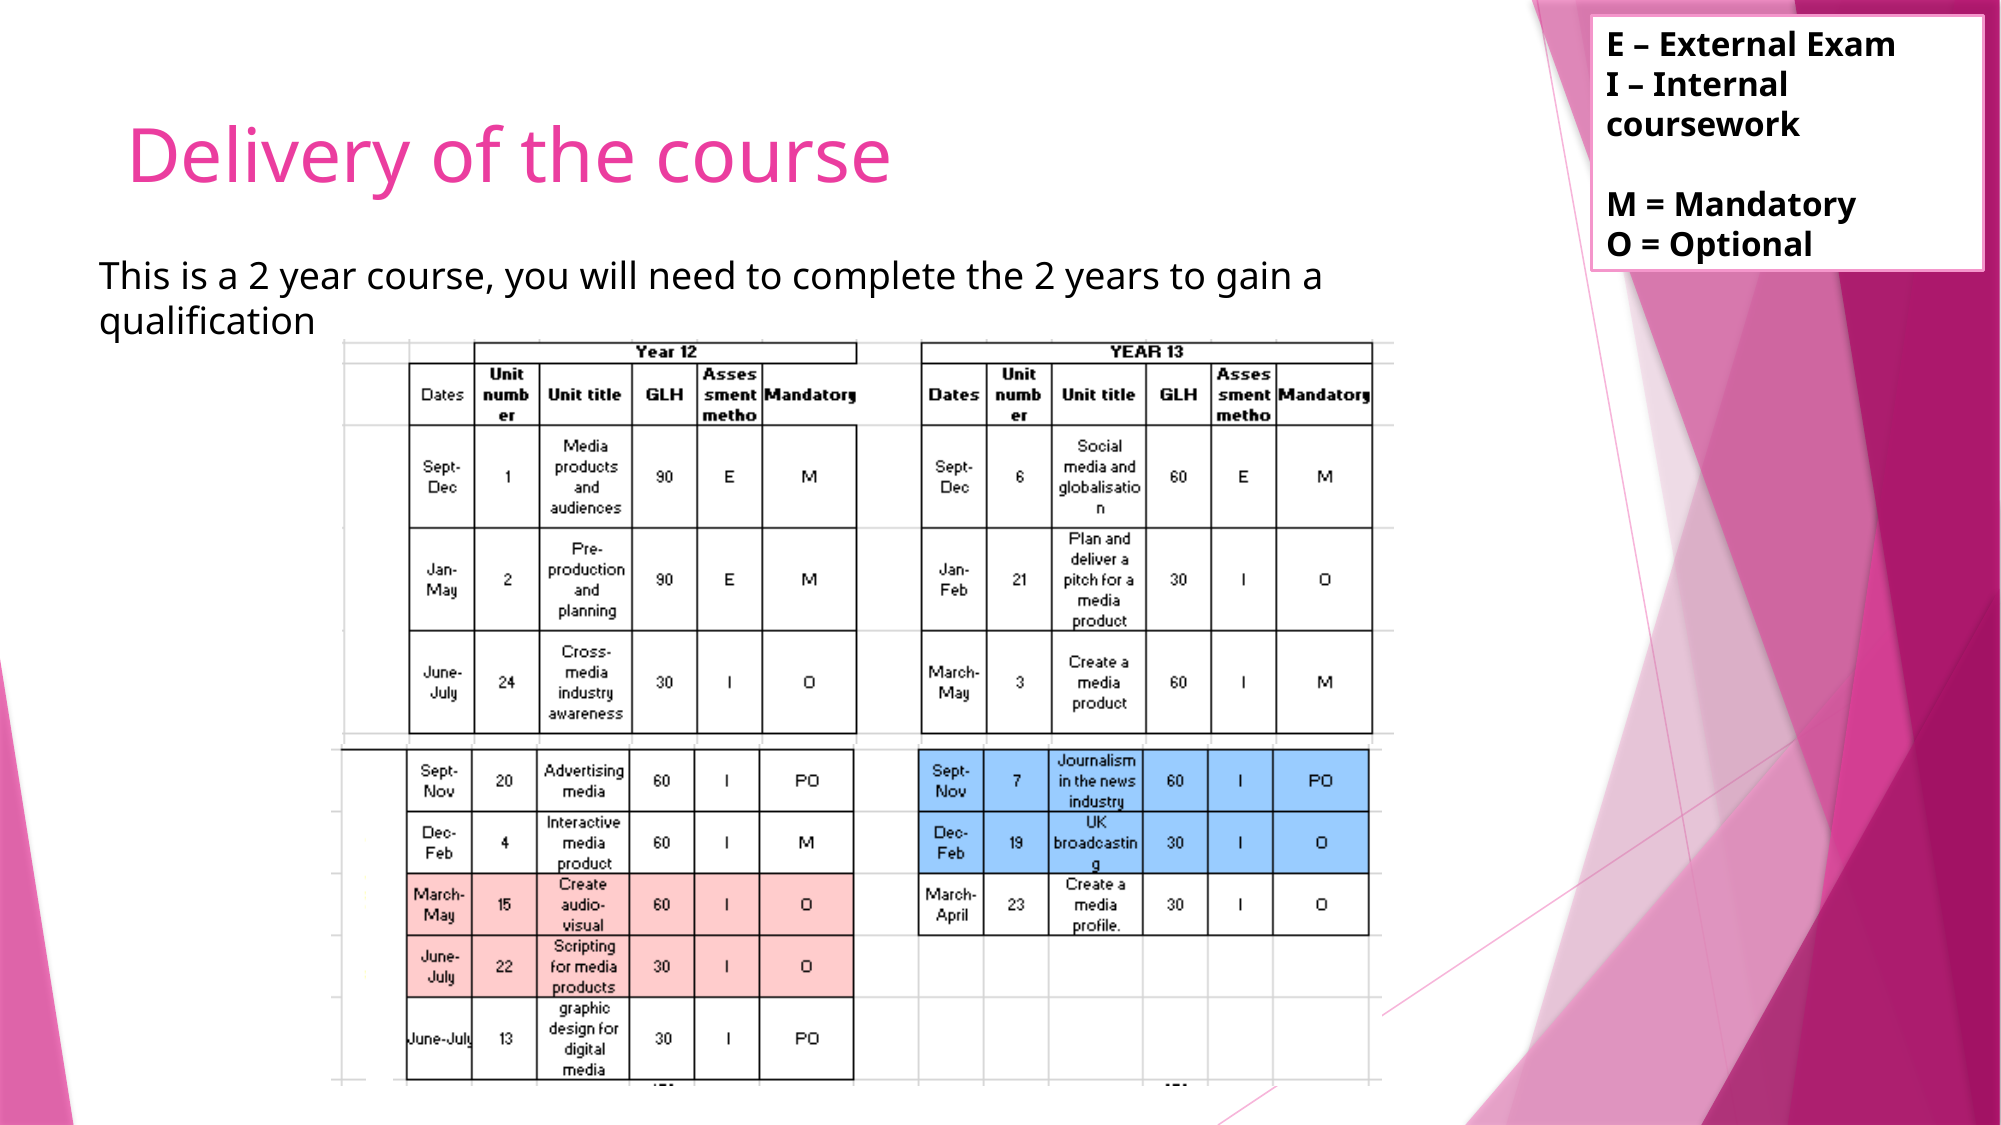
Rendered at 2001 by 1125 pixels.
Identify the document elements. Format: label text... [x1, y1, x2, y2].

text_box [330, 338, 1394, 1086]
title Delivery of the course [111, 99, 1522, 244]
text_box This is a 2 year course, you will need to complete the 2 years to gain a qualification [84, 244, 1565, 349]
text_box E – External Exam I – Internal coursework M = Mandatory O = Optional [1590, 14, 1985, 272]
